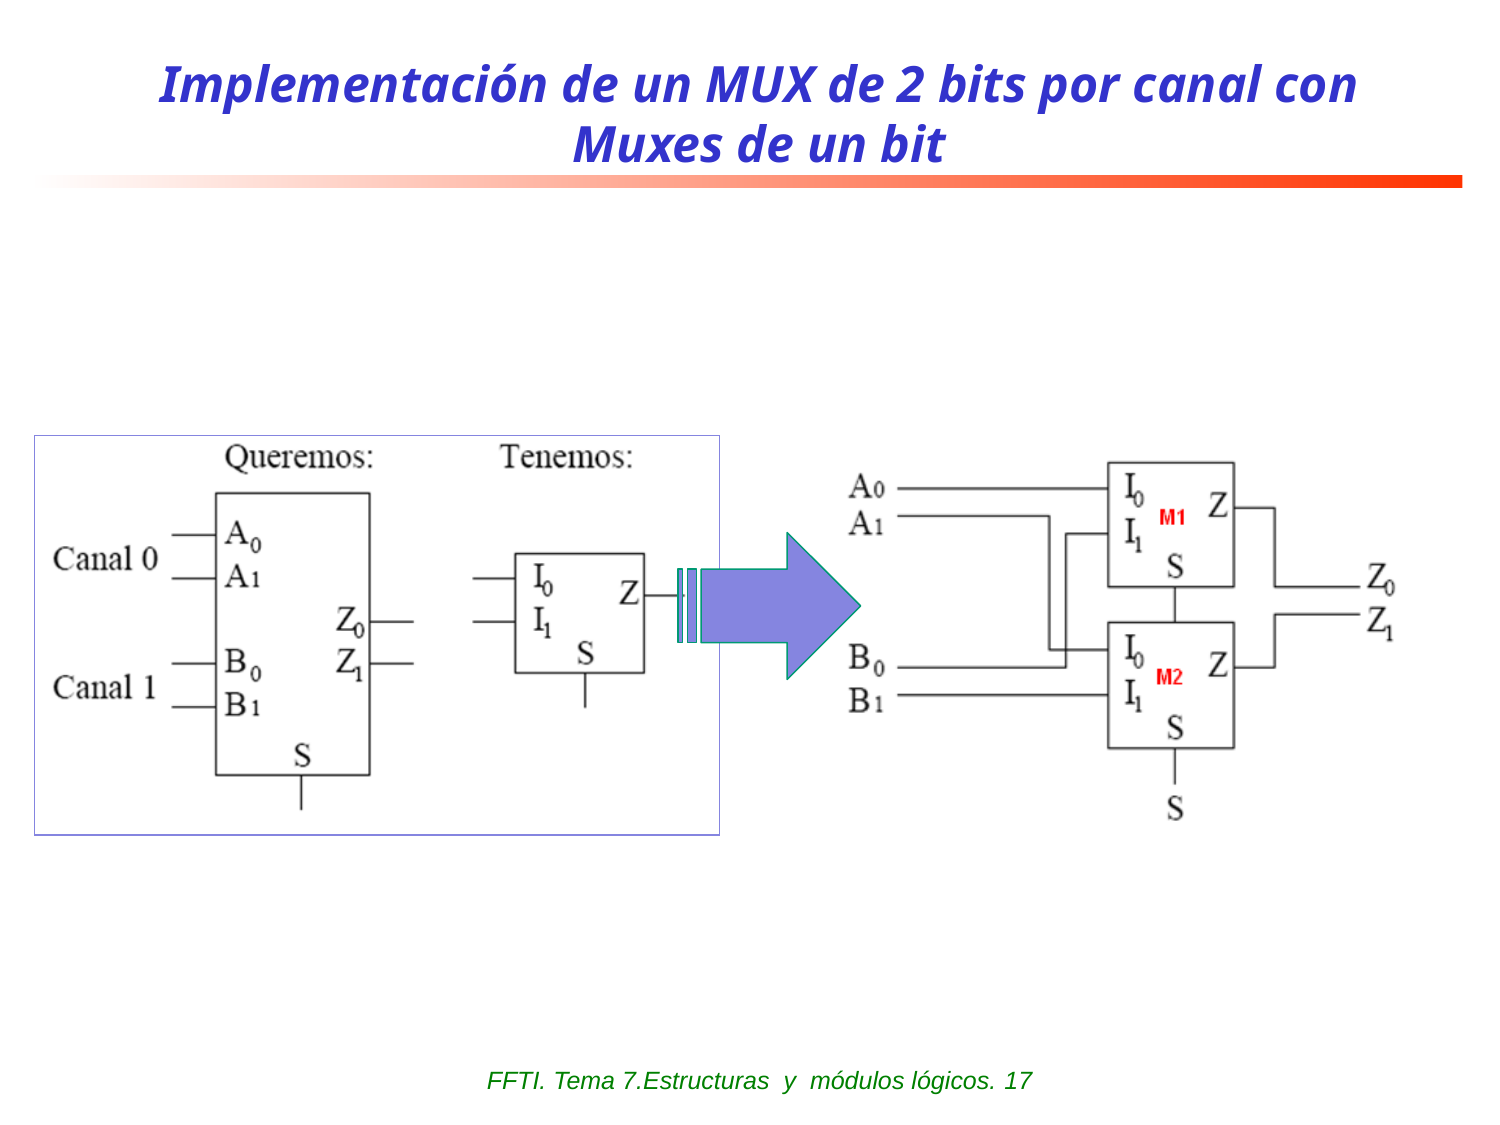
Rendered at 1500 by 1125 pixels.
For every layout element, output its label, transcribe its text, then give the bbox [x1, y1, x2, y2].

picture [832, 441, 1451, 835]
picture [35, 436, 719, 835]
text_box [724, 532, 827, 680]
footer FFTI. Tema 7.Estructuras y módulos lógicos. 17 [68, 1056, 1451, 1103]
title Implementación de un MUX de 2 bits por canal con Muxes de un bit [68, 49, 1451, 176]
